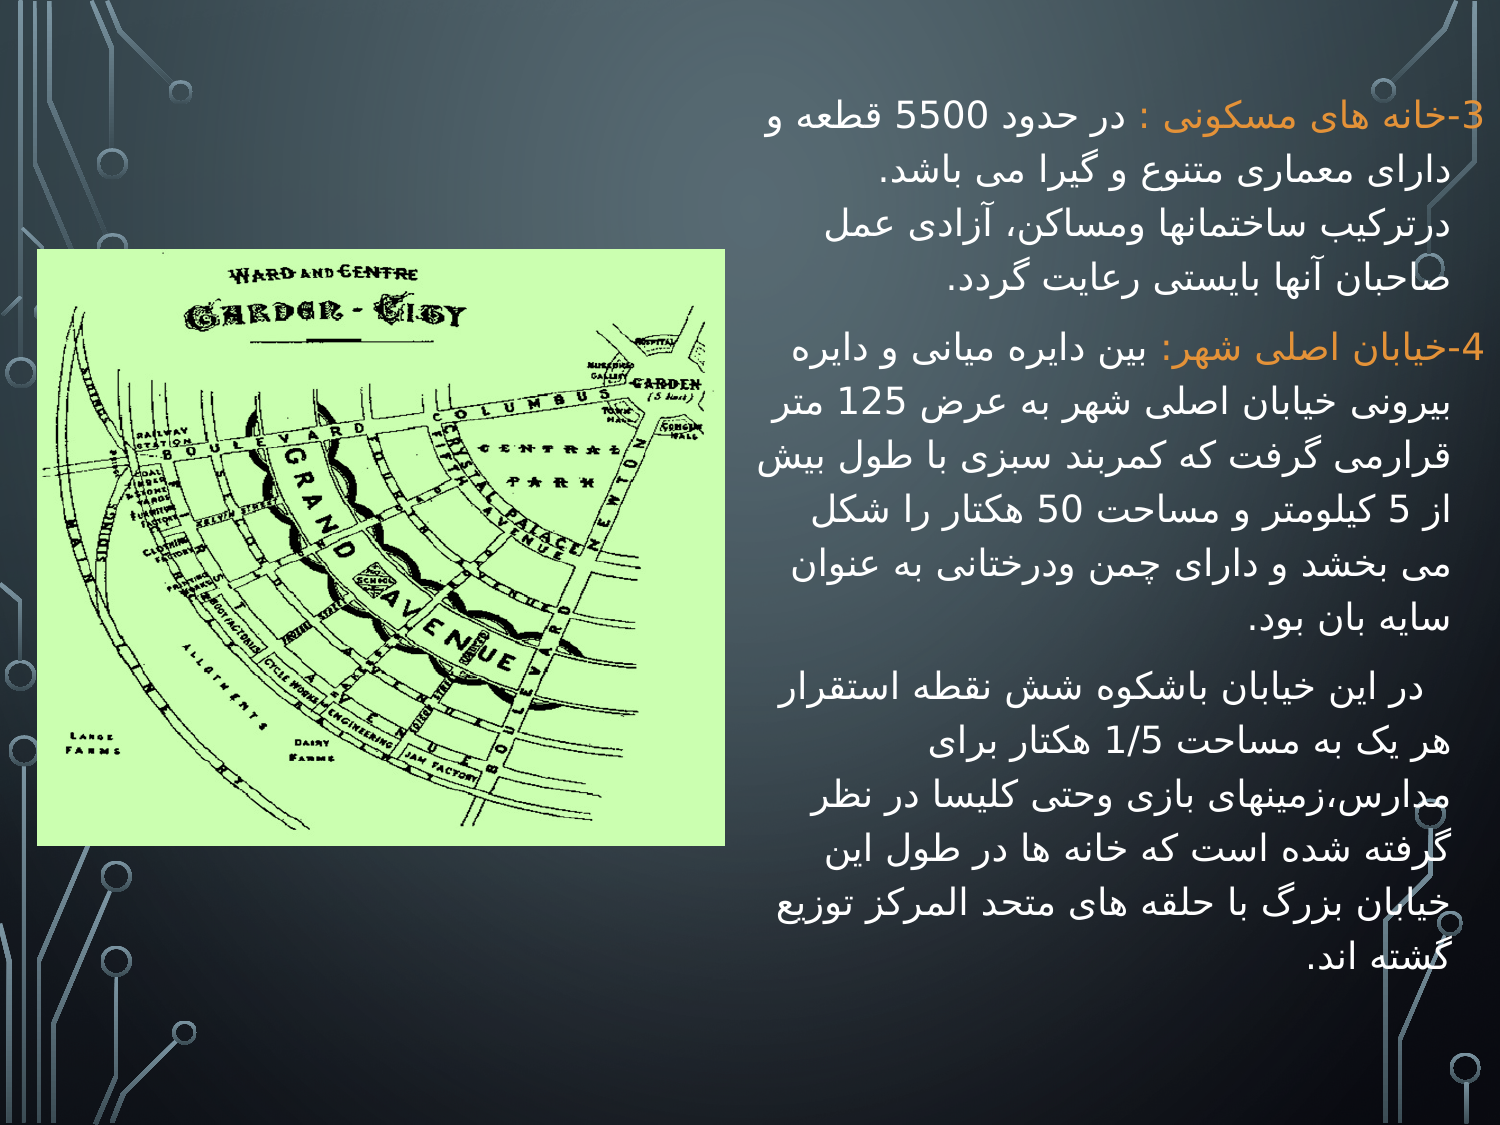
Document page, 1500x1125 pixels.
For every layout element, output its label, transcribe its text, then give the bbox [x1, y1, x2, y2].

list 3-خانه های مسکونی : در حدود 5500 قطعه و دارای معماری متنوع و گیرا می باشد. درترکیب ساختمانها ومساکن، آزادی عمل صاحبان آنها بایستی رعایت گردد. 4-خیابان اصلی شهر: بین دایره میانی و دایره بیرونی خیابان اصلی شهر به عرض 125 متر قرارمی گرفت که کمربند سبزی با طول بیش از 5 کیلومتر و مساحت 50 هکتار را شکل می بخشد و دارای چمن ودرختانی به عنوان سایه بان بود. در این خیابان باشکوه شش نقطه استقرار هر یک به مساحت 1/5 هکتار برای مدارس،زمینهای بازی وحتی کلیسا در نظر گرفته شده است که خانه ها در طول این خیابان بزرگ با حلقه های متحد المرکز توزیع گشته اند. [737, 75, 1500, 988]
picture [36, 249, 726, 846]
